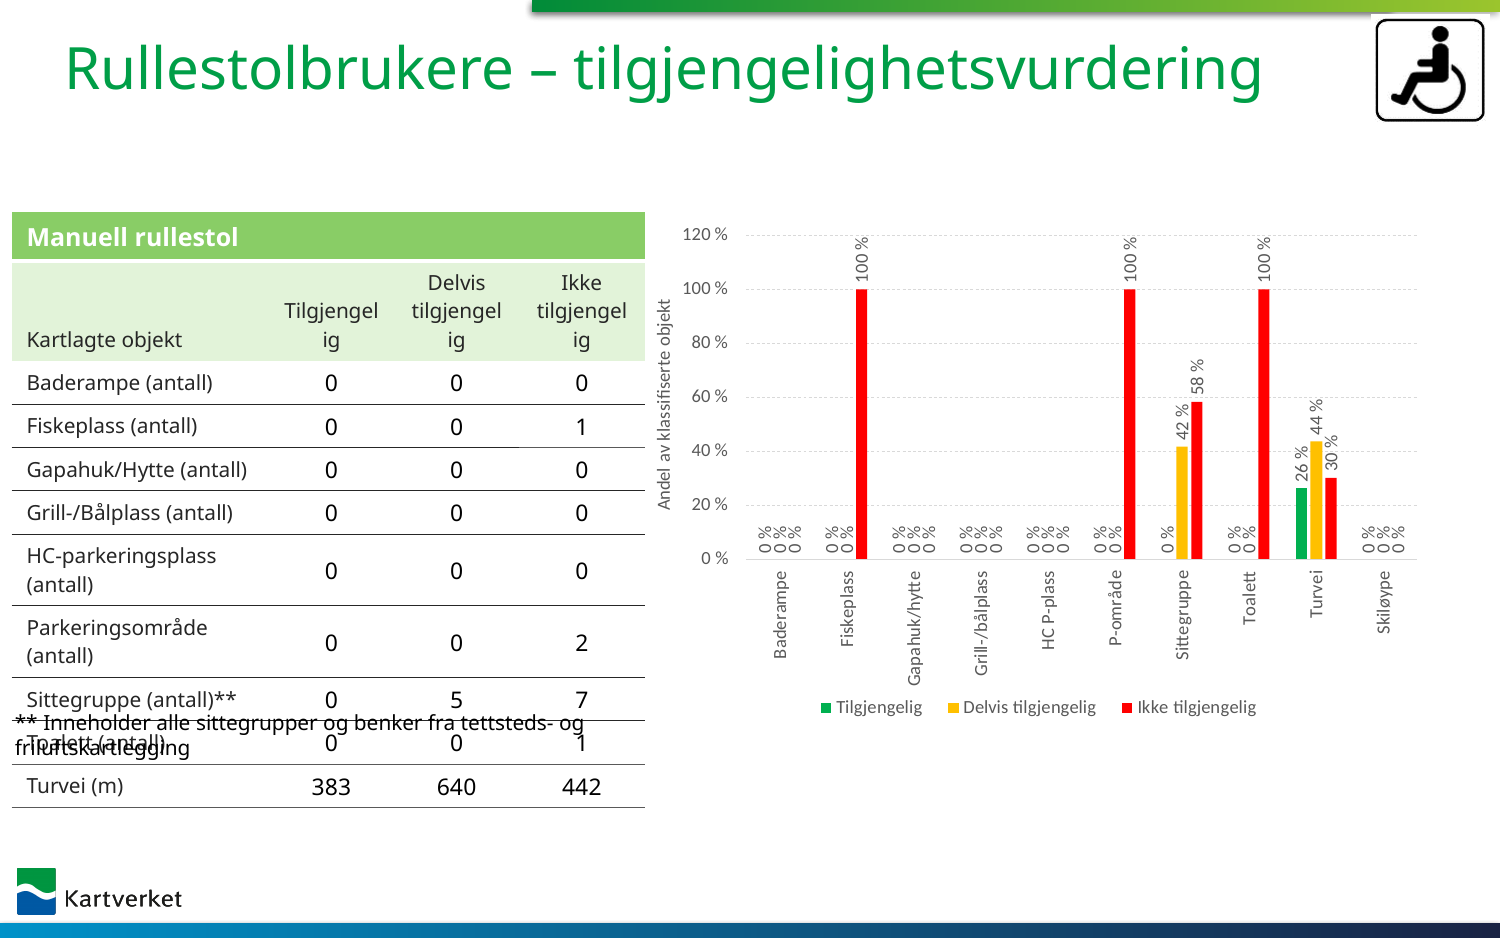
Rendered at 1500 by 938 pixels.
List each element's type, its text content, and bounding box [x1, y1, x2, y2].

table_cell 640 [394, 768, 519, 807]
table_cell Sittegruppe (antall)** [12, 678, 269, 702]
table_cell Ikke tilgjengelig [519, 263, 638, 361]
table_cell 0 [394, 491, 519, 534]
picture [1371, 13, 1491, 127]
table_cell Fiskeplass (antall) [12, 405, 269, 447]
table_cell 0 [269, 448, 394, 490]
table_cell 0 [394, 361, 519, 404]
table_cell 7 [519, 678, 638, 702]
table_cell Delvis tilgjengelig [394, 263, 519, 361]
table_cell Kartlagte objekt [12, 263, 269, 361]
table_cell 0 [269, 491, 394, 534]
table_cell HC-parkeringsplass (antall) [12, 535, 269, 605]
table_cell 0 [519, 361, 638, 404]
table_cell 0 [394, 606, 519, 677]
text_box ** Inneholder alle sittegrupper og benker fra tettsteds- og friluftskartlegging [0, 702, 745, 768]
table_cell 5 [394, 678, 519, 702]
table_cell 0 [519, 535, 638, 605]
table_cell 0 [269, 535, 394, 605]
table_cell Gapahuk/Hytte (antall) [12, 448, 269, 490]
picture [643, 218, 1427, 728]
table_cell 0 [394, 405, 519, 447]
table_cell 442 [519, 768, 645, 807]
table_cell 0 [519, 448, 638, 490]
table_header Manuell rullestol [12, 212, 645, 259]
table_cell Grill-/Bålplass (antall) [12, 491, 269, 534]
table_cell Turvei (m) [12, 768, 269, 807]
table_cell 383 [269, 768, 394, 807]
table_cell 0 [394, 535, 519, 605]
table_cell 0 [269, 405, 394, 447]
table_cell 0 [519, 491, 638, 534]
table_cell 0 [269, 678, 394, 702]
table_cell 1 [519, 405, 638, 447]
table_cell 2 [519, 606, 638, 677]
table_cell Parkeringsområde (antall) [12, 606, 269, 677]
table_cell 0 [269, 606, 394, 677]
table_cell Baderampe (antall) [12, 361, 269, 404]
table_cell 0 [269, 361, 394, 404]
table_cell 0 [394, 448, 519, 490]
text_box Rullestolbrukere – tilgjengelighetsvurdering [49, 12, 1372, 109]
table_cell Tilgjengelig [269, 263, 394, 361]
